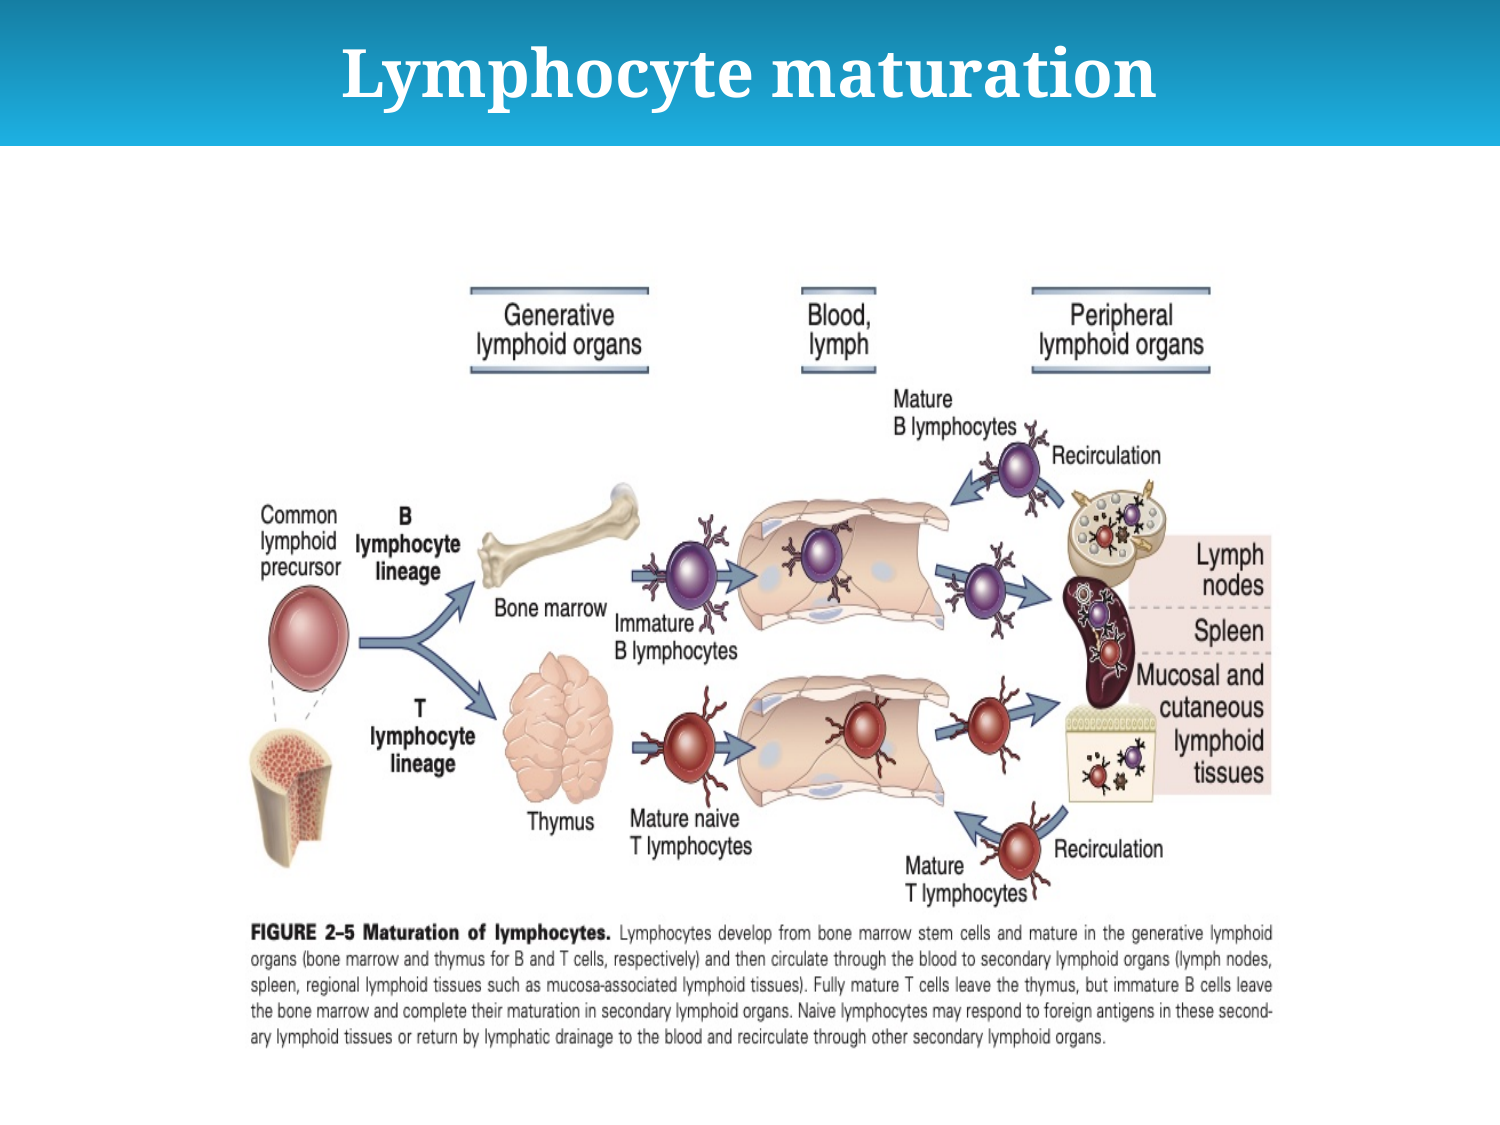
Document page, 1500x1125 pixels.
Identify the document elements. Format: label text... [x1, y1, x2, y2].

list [218, 243, 1293, 1088]
text_box Lymphocyte maturation [0, 0, 1500, 146]
